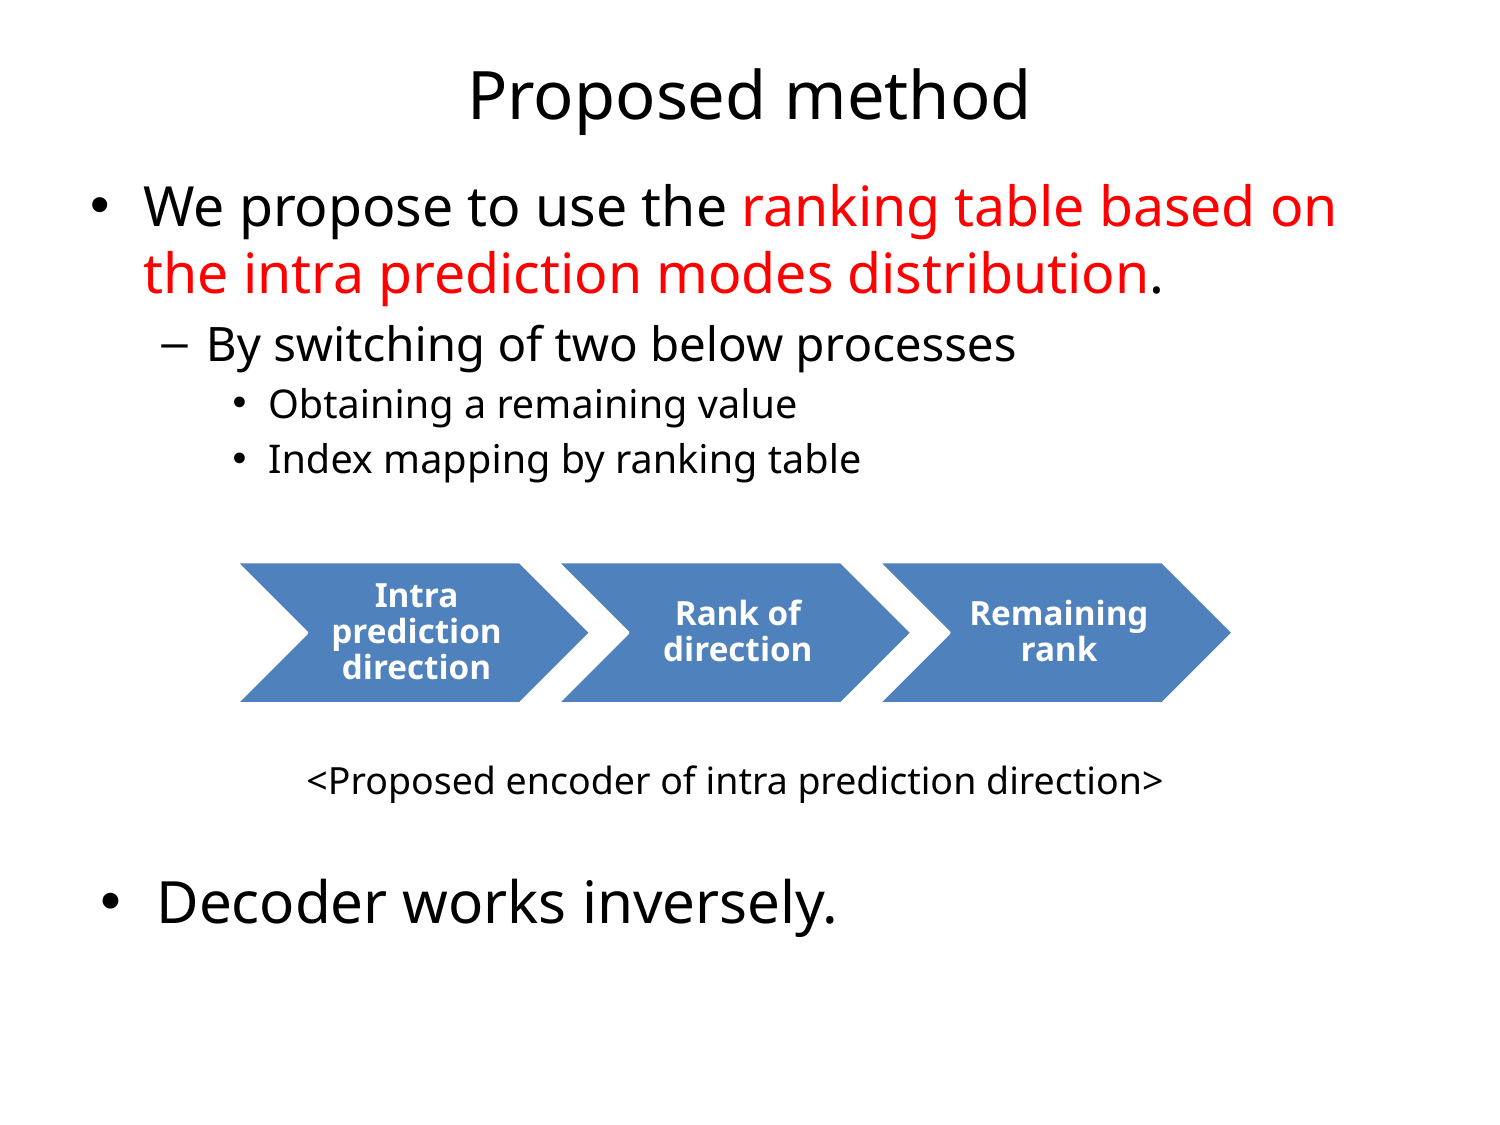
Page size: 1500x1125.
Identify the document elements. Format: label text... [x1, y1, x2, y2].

text_box Decoder works inversely. [85, 857, 1459, 943]
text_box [234, 503, 1235, 762]
text_box <Proposed encoder of intra prediction direction> [291, 769, 1180, 810]
list We propose to use the ranking table based on the intra prediction modes distribution. By switching of two below processes Obtaining a remaining value Index mapping by ranking table [75, 164, 1425, 493]
title Proposed method [75, 45, 1425, 141]
